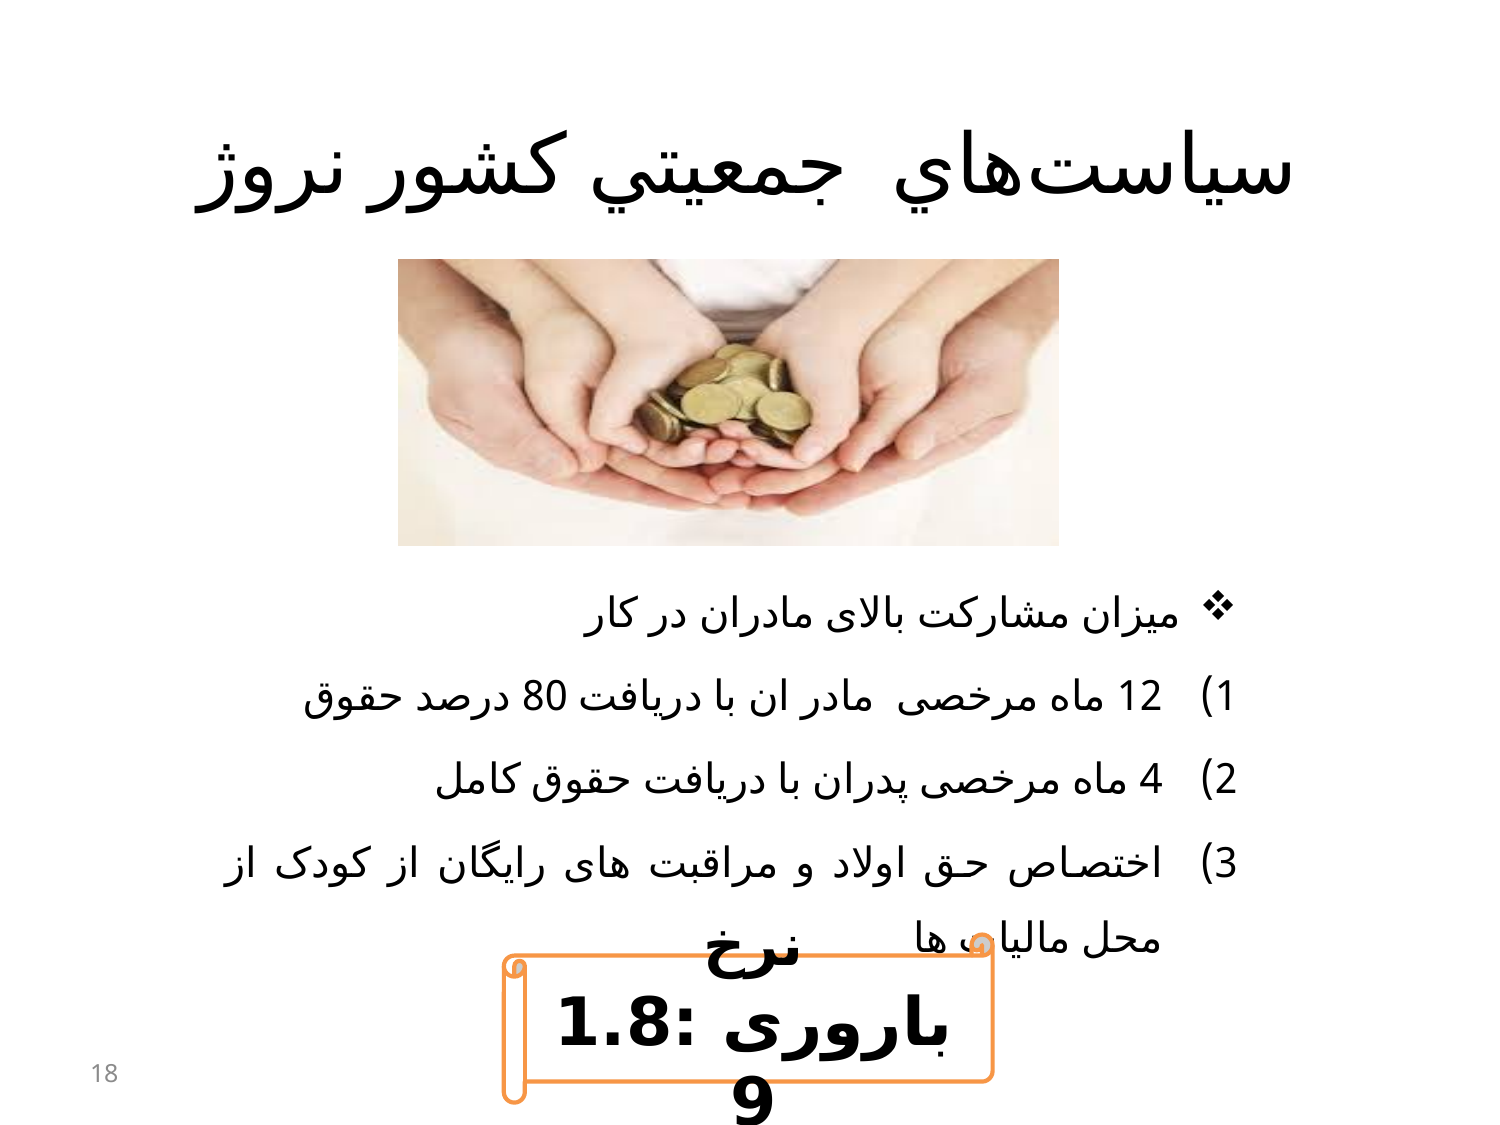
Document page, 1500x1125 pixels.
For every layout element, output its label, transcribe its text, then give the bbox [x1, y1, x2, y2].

list میزان مشارکت بالای مادران در کار 12 ماه مرخصی مادر ان با دریافت 80 درصد حقوق 4 ماه مرخصی پدران با دریافت حقوق کامل اختصاص حق اولاد و مراقبت های رایگان از کودک از محل مالیات ها [204, 552, 1253, 1125]
slide_number 18 [75, 1042, 425, 1103]
text_box نرخ باروری :1.89 [501, 932, 995, 1105]
title سياست‌هاي جمعيتي كشور نروژ [73, 66, 1424, 254]
picture [398, 259, 1059, 546]
